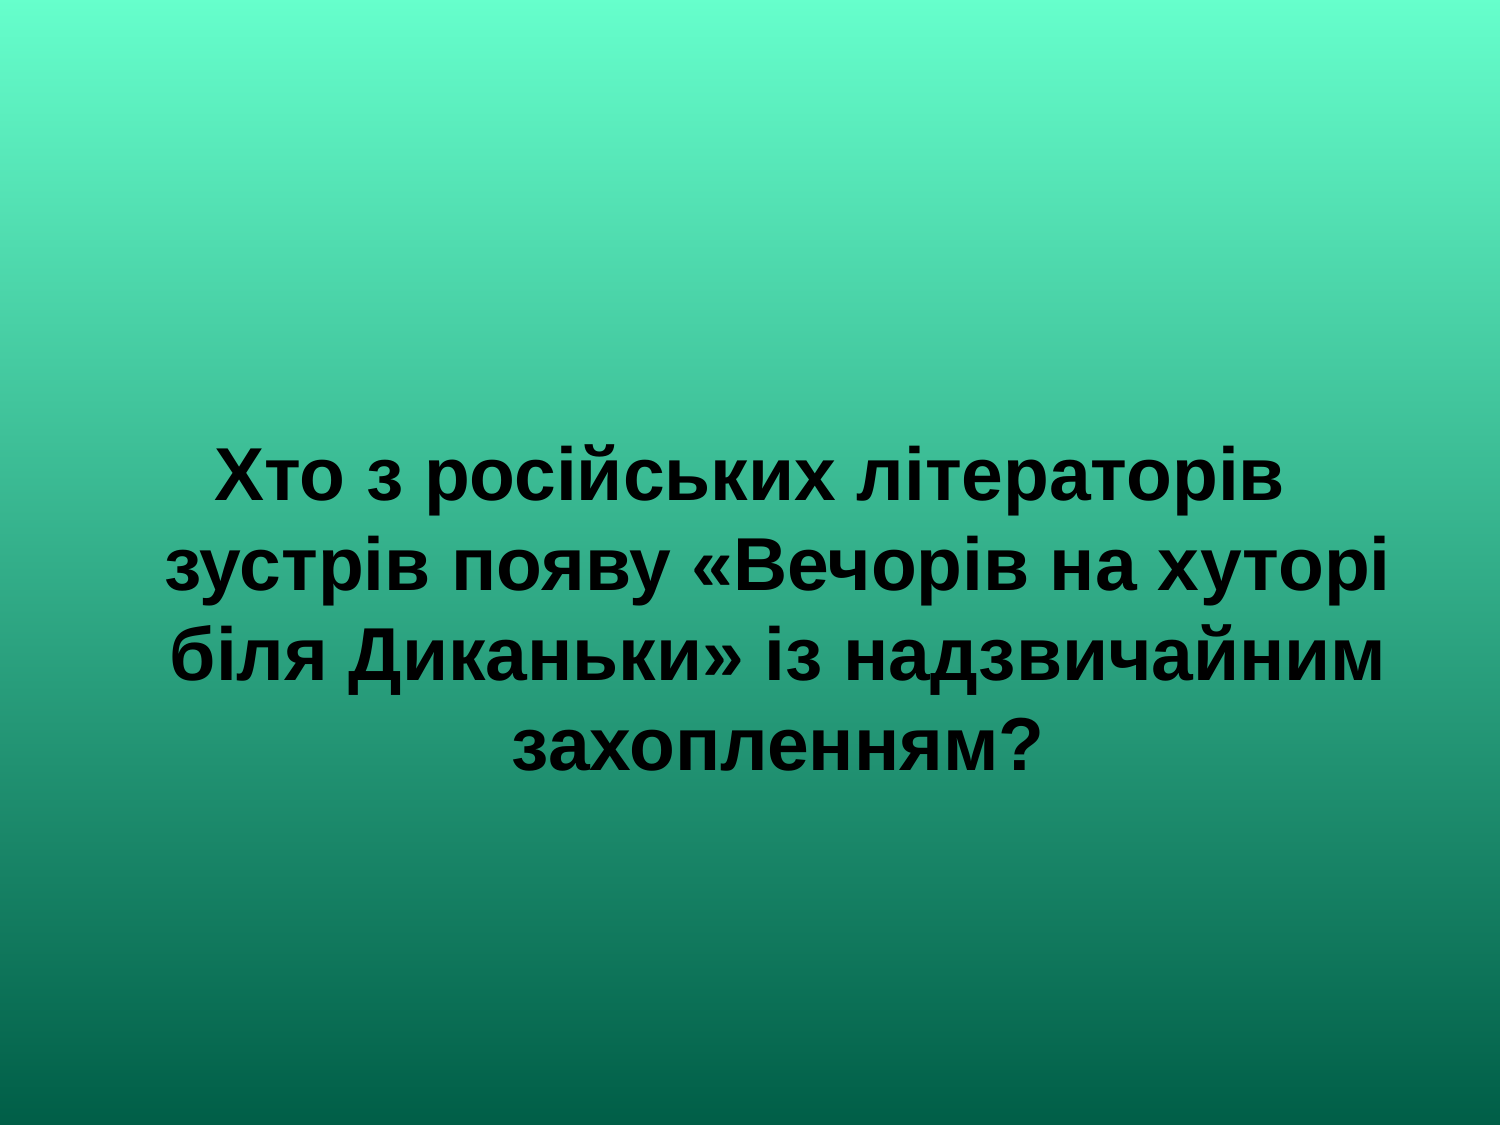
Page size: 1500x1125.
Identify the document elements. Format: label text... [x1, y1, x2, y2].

list Хто з російських літераторів зустрів появу «Вечорів на хуторі біля Диканьки» із надзвичайним захопленням? [74, 207, 1426, 1006]
